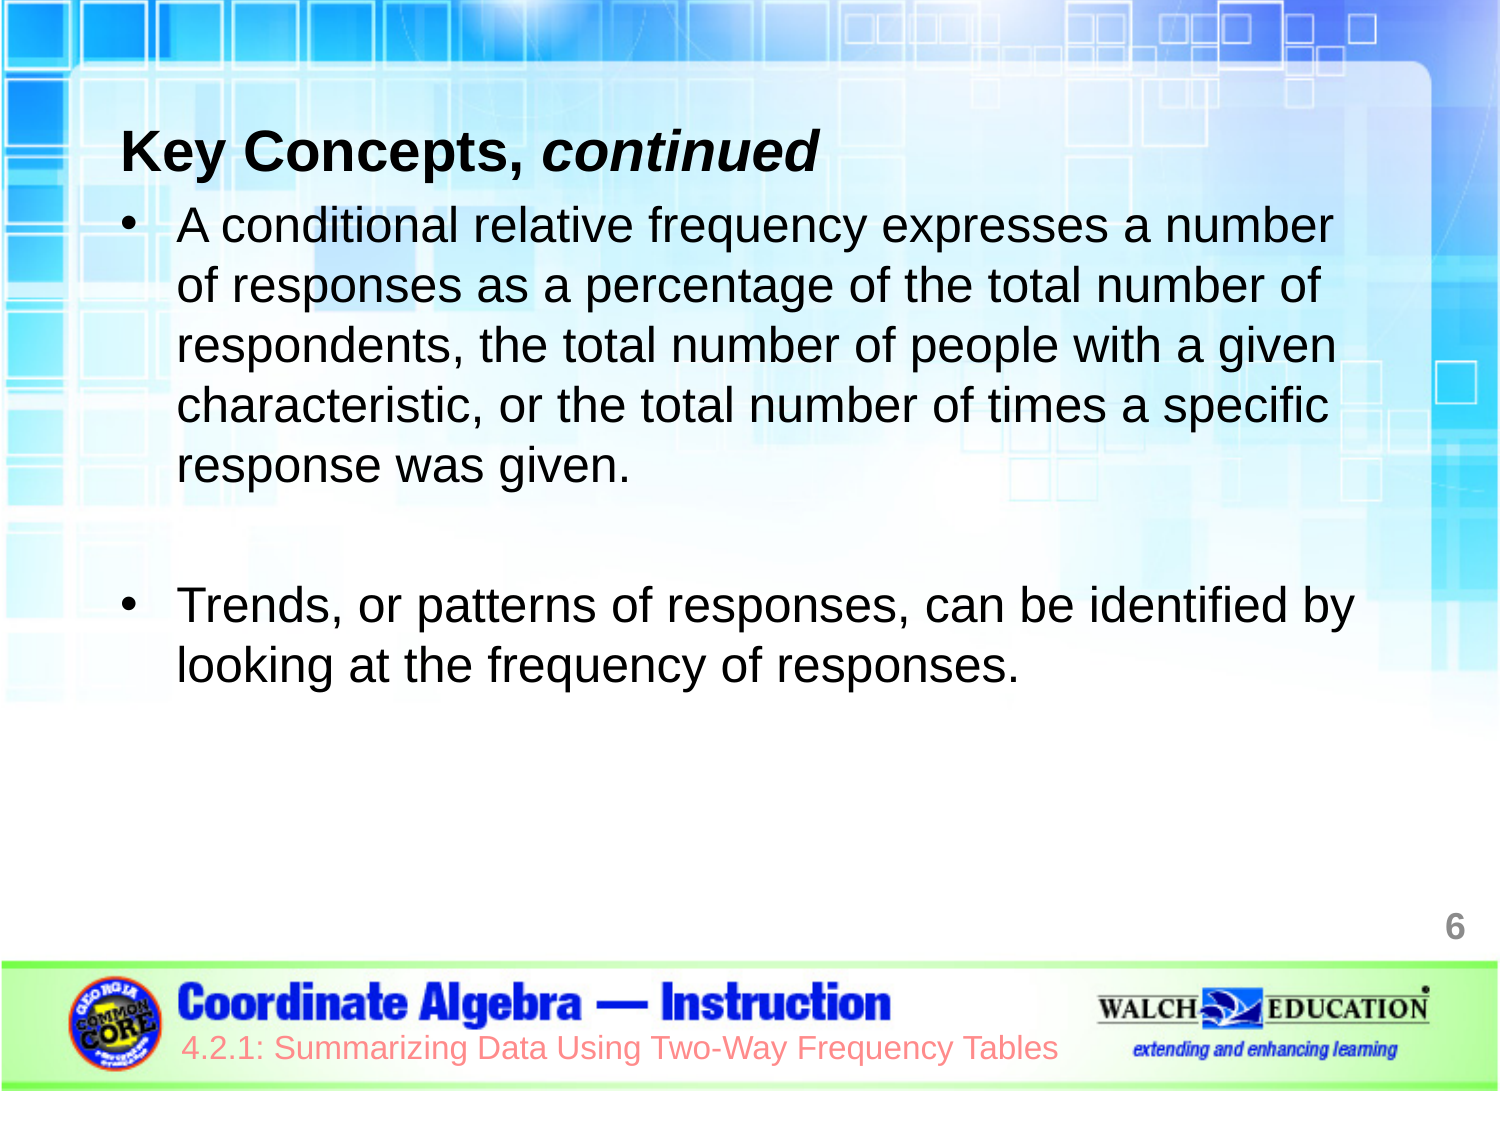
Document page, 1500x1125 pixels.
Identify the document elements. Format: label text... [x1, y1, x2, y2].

picture [1, 0, 1500, 1091]
subtitle Key Concepts, continued A conditional relative frequency expresses a number of responses as a percentage of the total number of respondents, the total number of people with a given characteristic, or the total number of times a specific response was given. Trends, or patterns of responses, can be identified by looking at the frequency of responses. [105, 105, 1394, 925]
footer 4.2.1: Summarizing Data Using Two-Way Frequency Tables [166, 1024, 1080, 1069]
slide_number 6 [1361, 901, 1481, 949]
